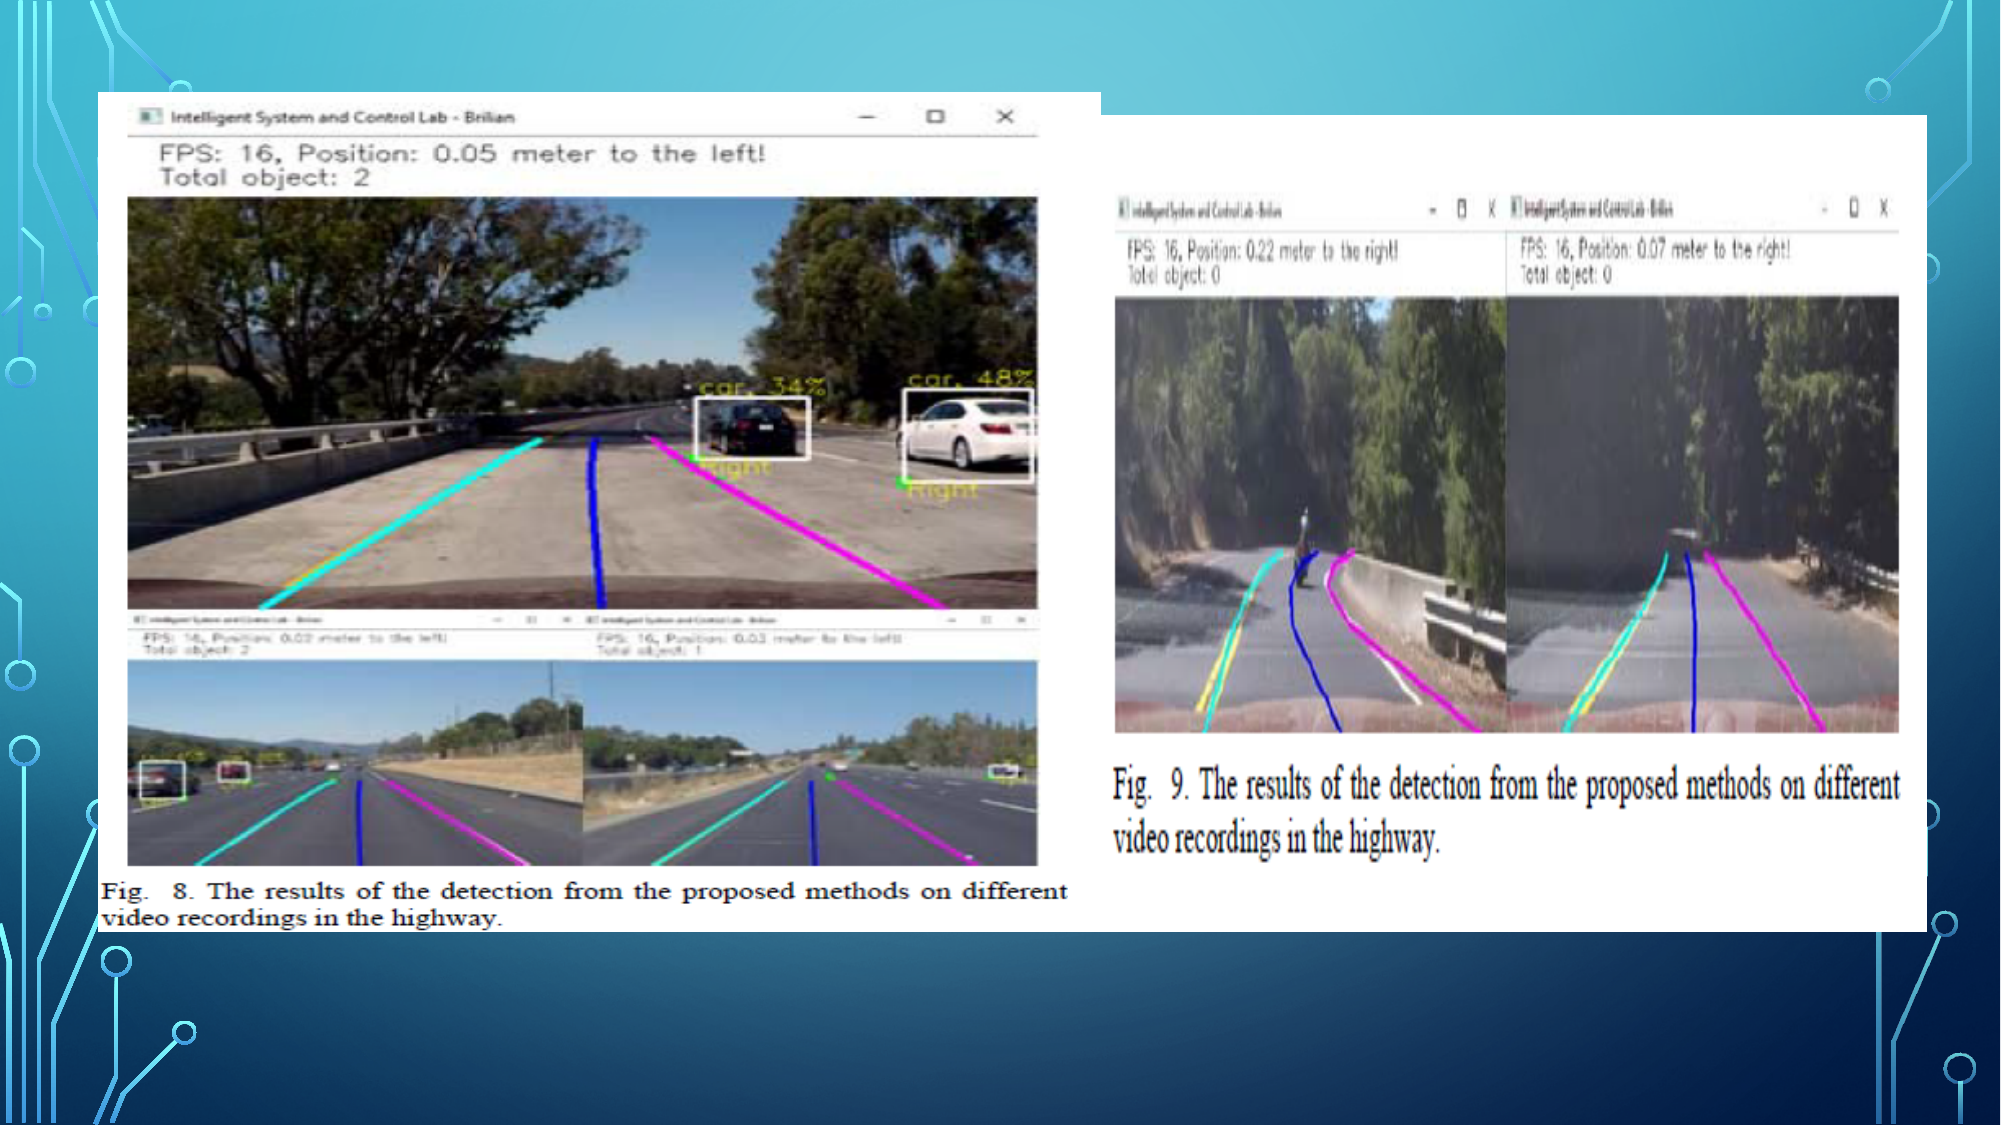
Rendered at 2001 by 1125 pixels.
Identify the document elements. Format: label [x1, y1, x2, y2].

picture [97, 92, 1927, 933]
